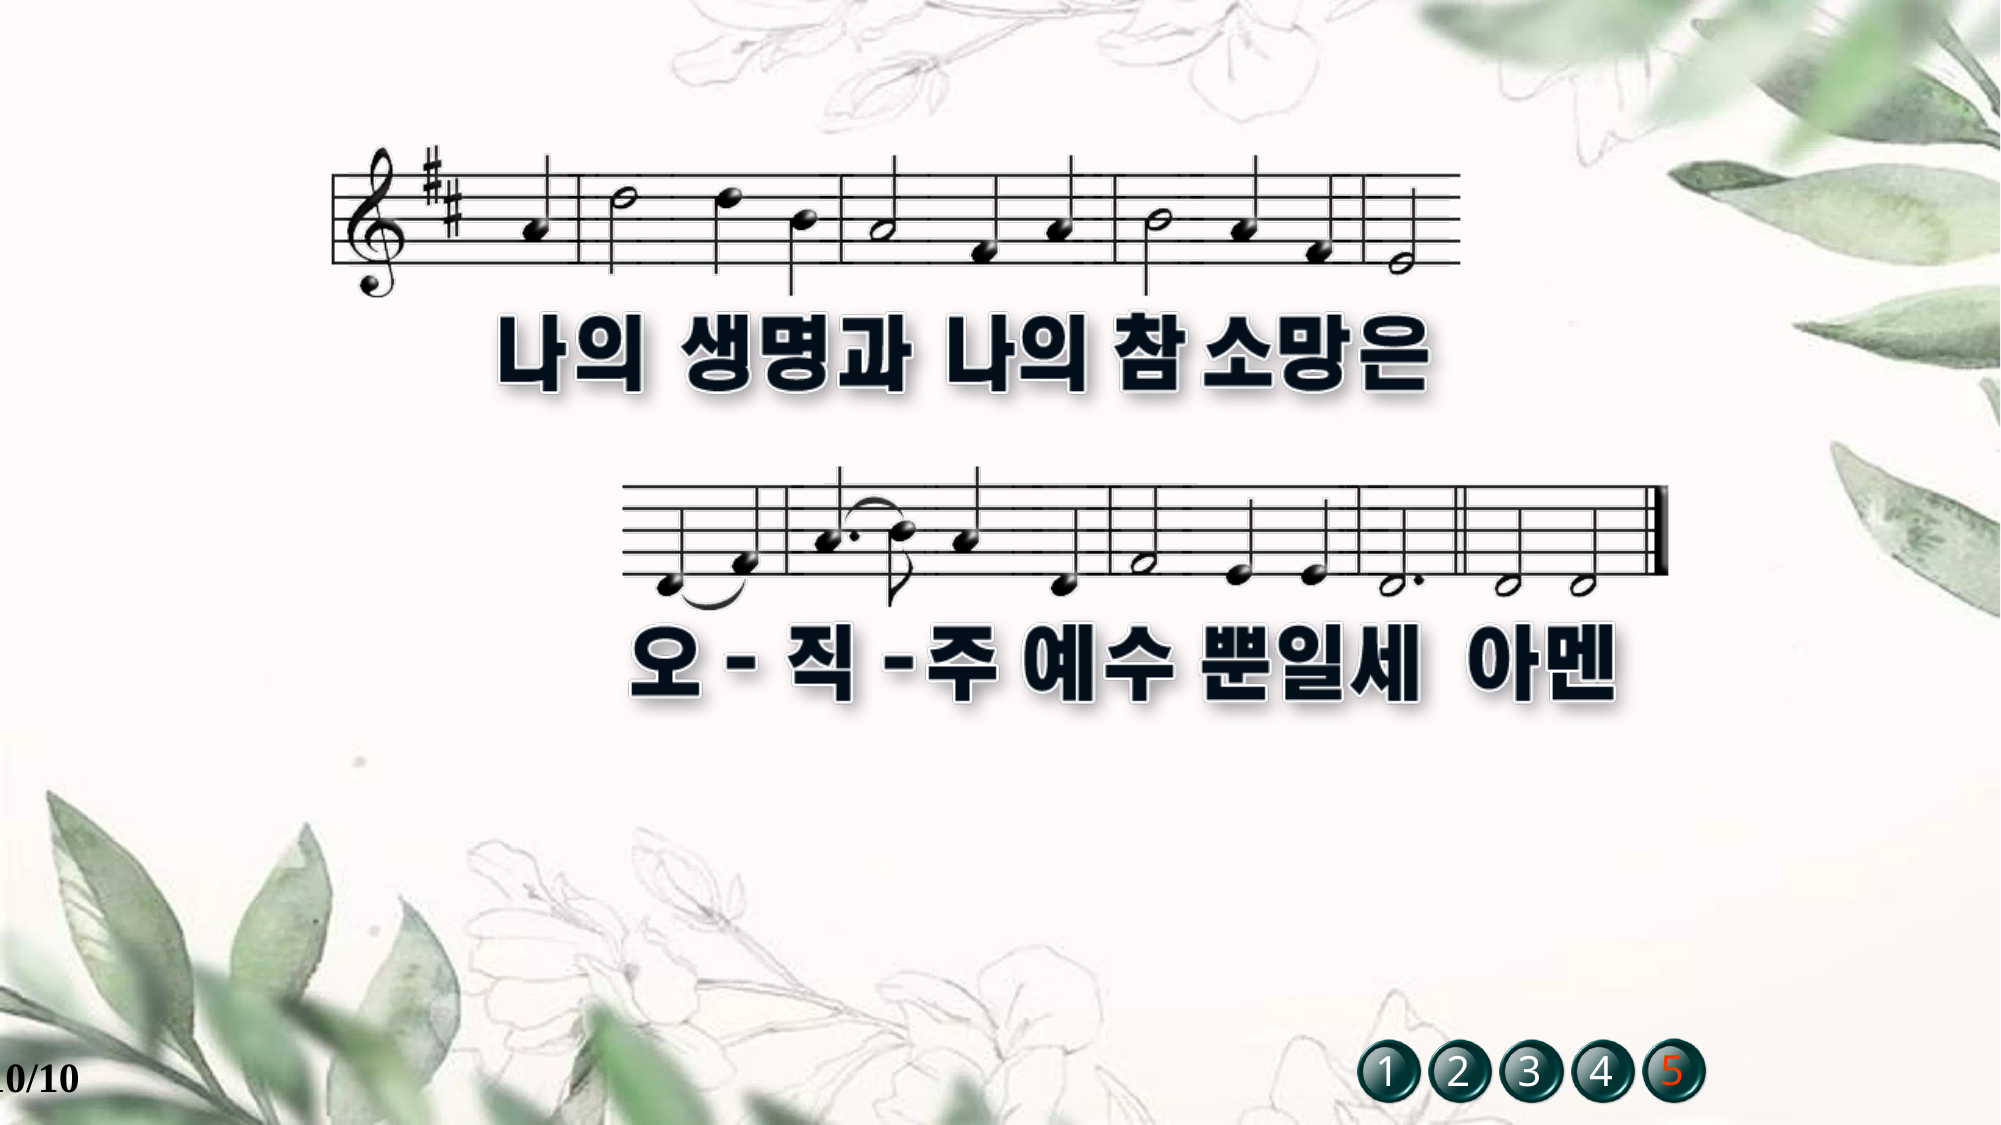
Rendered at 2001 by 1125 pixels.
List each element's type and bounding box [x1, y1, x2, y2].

text_box [1568, 1035, 1638, 1106]
text_box [1354, 1035, 1424, 1106]
text_box [1496, 1035, 1567, 1106]
picture [0, 0, 2001, 1125]
text_box [1639, 1034, 1709, 1106]
text_box [1425, 1035, 1496, 1106]
